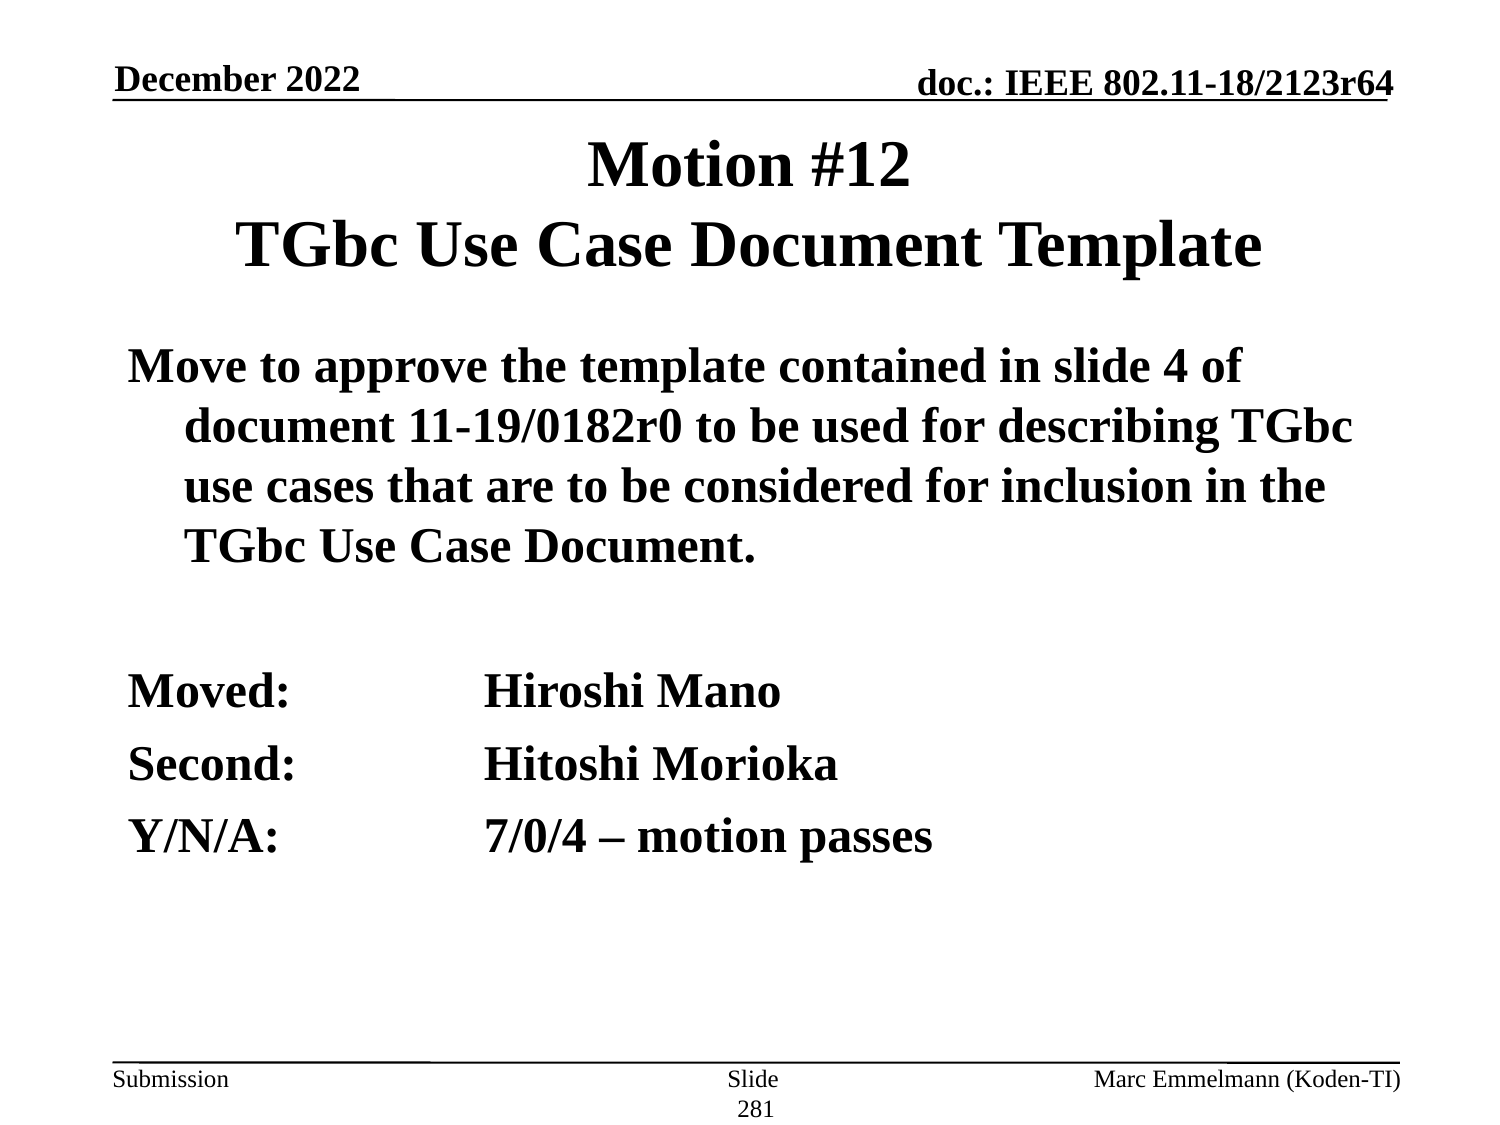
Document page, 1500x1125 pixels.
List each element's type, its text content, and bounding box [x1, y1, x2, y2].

title Motion #12 TGbc Use Case Document Template [112, 112, 1388, 288]
slide_number Slide 281 [712, 1061, 800, 1123]
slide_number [114, 54, 423, 100]
list Move to approve the template contained in slide 4 of document 11-19/0182r0 to be used for describing TGbc use cases that are to be considered for inclusion in the TGbc Use Case Document. Moved: Hiroshi Mano Second: Hitoshi Morioka Y/N/A: 7/0/4 – motion passes [112, 324, 1388, 1000]
footer Marc Emmelmann (Koden-TI) [878, 1061, 1402, 1093]
